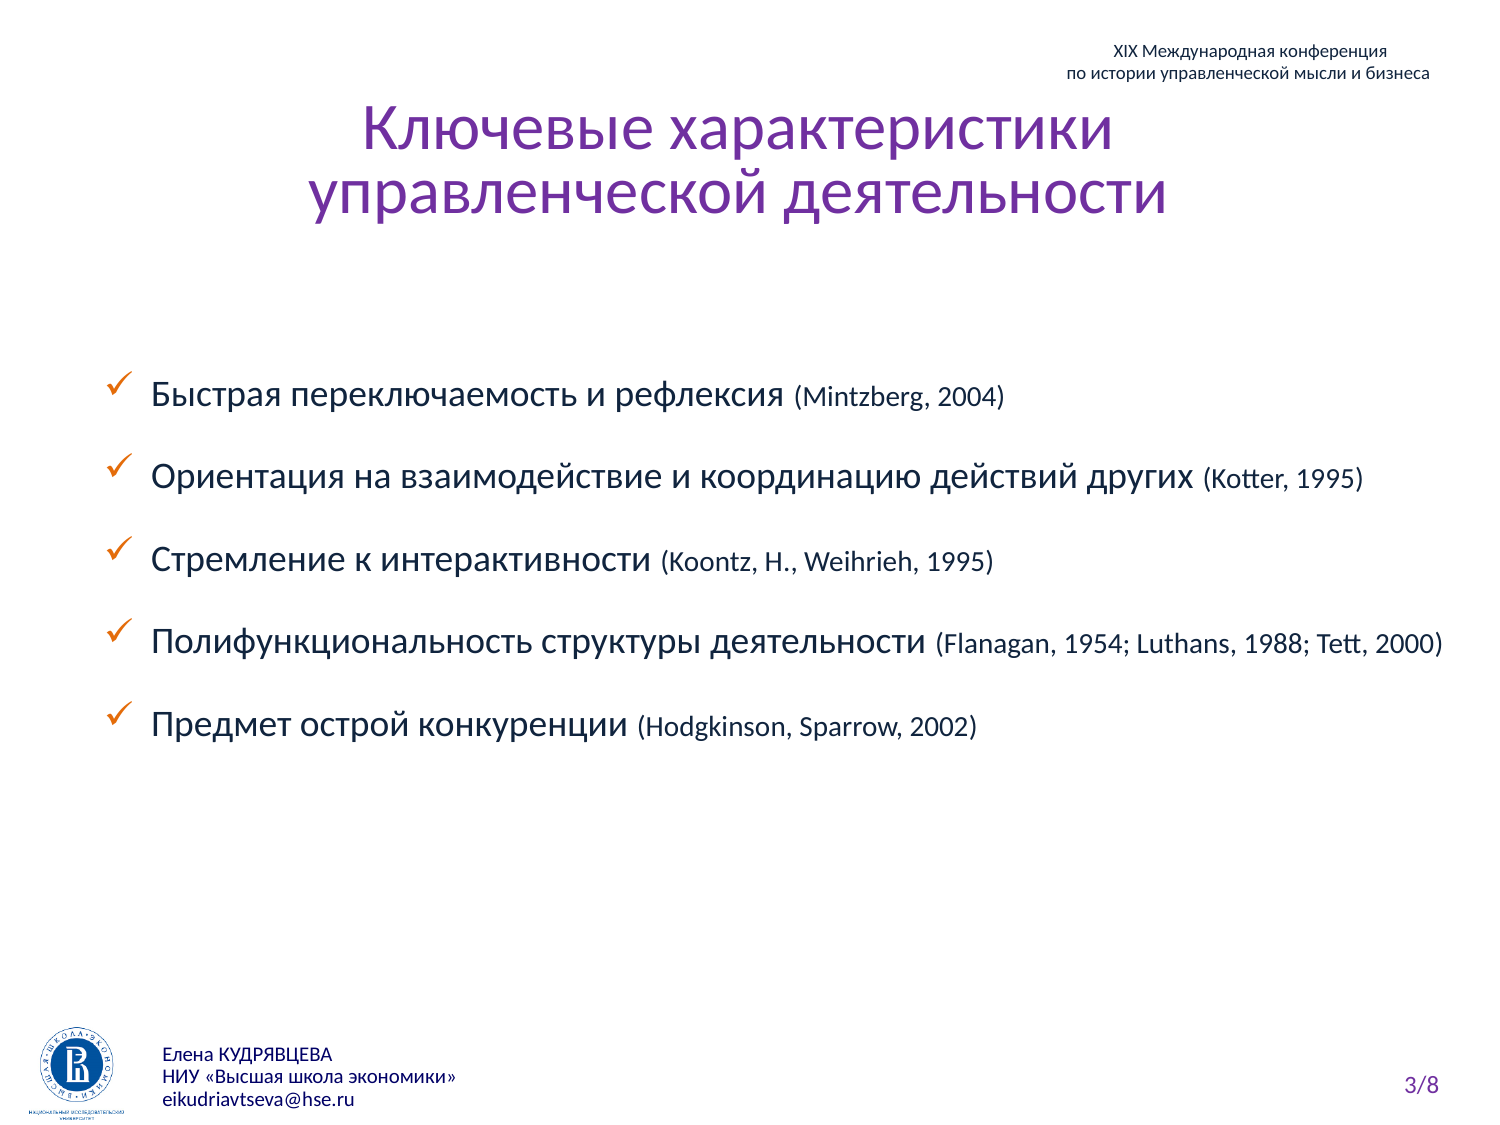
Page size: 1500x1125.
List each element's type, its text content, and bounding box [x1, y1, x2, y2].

picture [29, 1027, 125, 1120]
text_box Ключевые характеристики управленческой деятельности [293, 90, 1185, 234]
text_box XIX Международная конференция по истории управленческой мысли и бизнеса [1021, 30, 1480, 91]
text_box Быстрая переключаемость и рефлексия (Mintzberg, 2004) Ориентация на взаимодействие и координацию действий других (Kotter, 1995) Стремление к интерактивности (Koontz, H., Weihrieh, 1995) Полифункциональность структуры деятельности (Flanagan, 1954; Luthans, 1988; Tett, 2000) Предмет острой конкуренции (Hodgkinson, Sparrow, 2002) [89, 361, 1459, 752]
text_box Елена КУДРЯВЦЕВА НИУ «Высшая школа экономики» eikudriavtseva@hse.ru [147, 1035, 502, 1118]
text_box 3/8 [1389, 1061, 1455, 1106]
